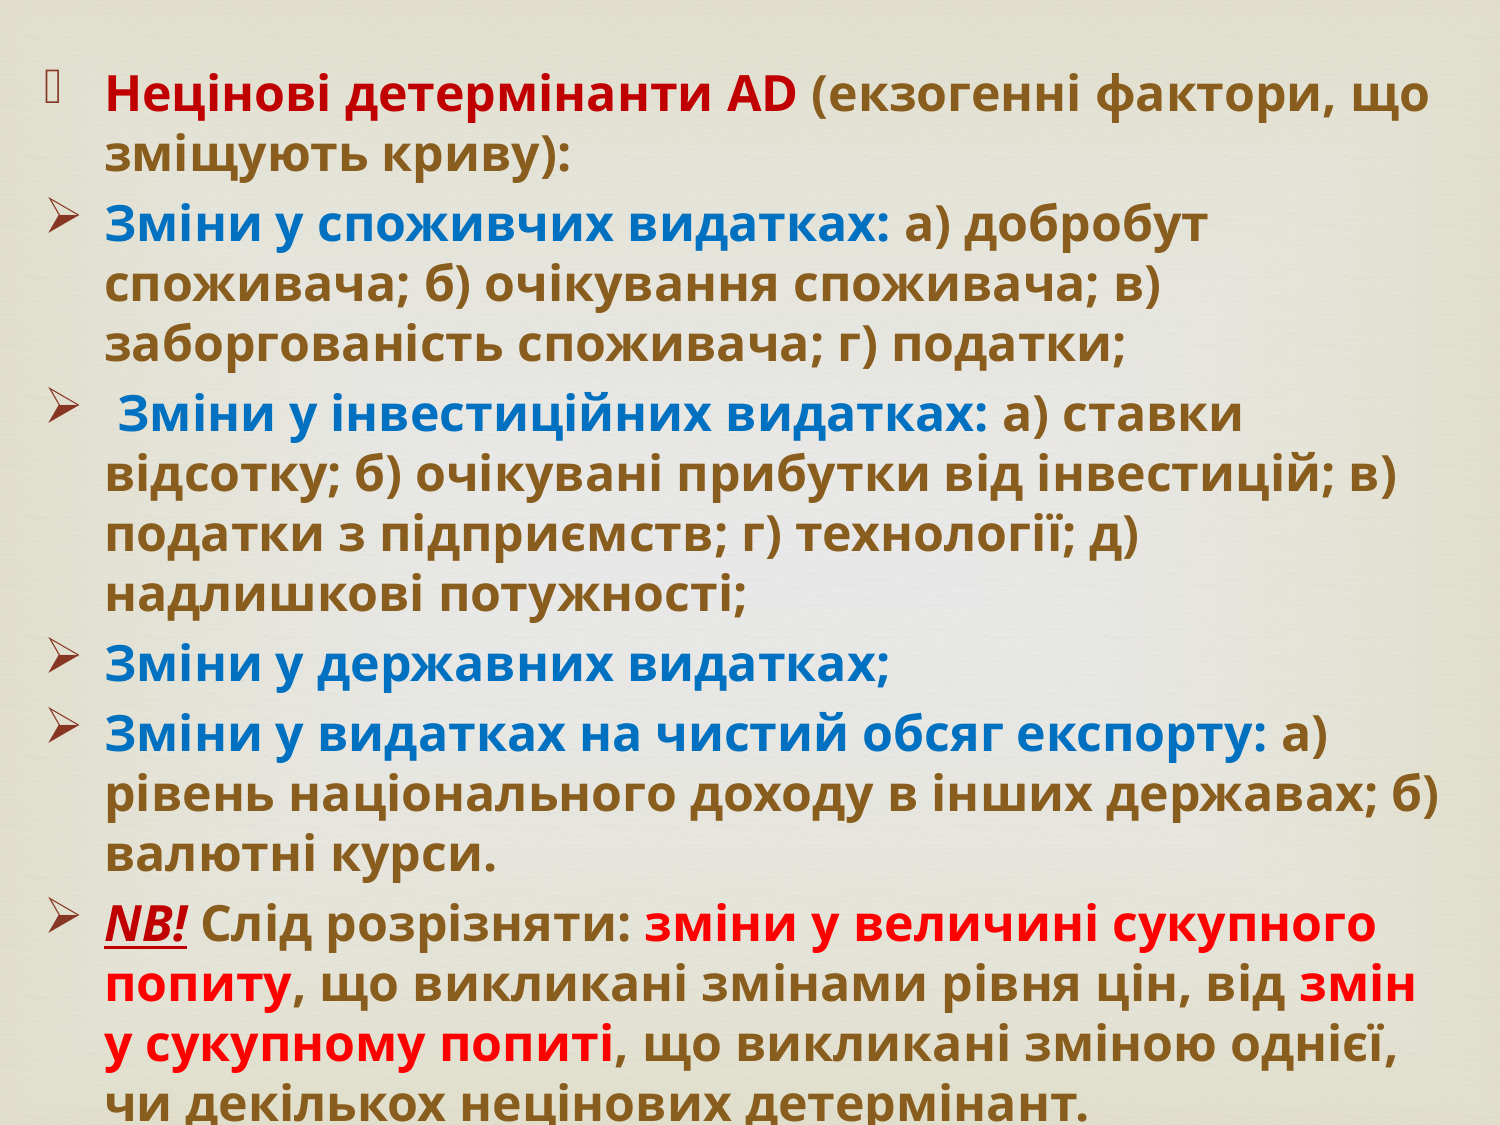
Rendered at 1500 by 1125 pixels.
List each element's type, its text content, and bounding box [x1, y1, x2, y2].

text_box Нецінові детермінанти AD (екзогенні фактори, що зміщують криву): Зміни у споживчих видатках: а) добробут споживача; б) очікування споживача; в) заборгованість споживача; г) податки; Зміни у інвестиційних видатках: а) ставки відсотку; б) очікувані прибутки від інвестицій; в) податки з підприємств; г) технології; д) надлишкові потужності; Зміни у державних видатках; Зміни у видатках на чистий обсяг експорту: а) рівень національного доходу в інших державах; б) валютні курси. NB! Слід розрізняти: зміни у величині сукупного попиту, що викликані змінами рівня цін, від змін у сукупному попиті, що викликані зміною однієї, чи декількох нецінових детермінант. [29, 54, 1471, 1047]
